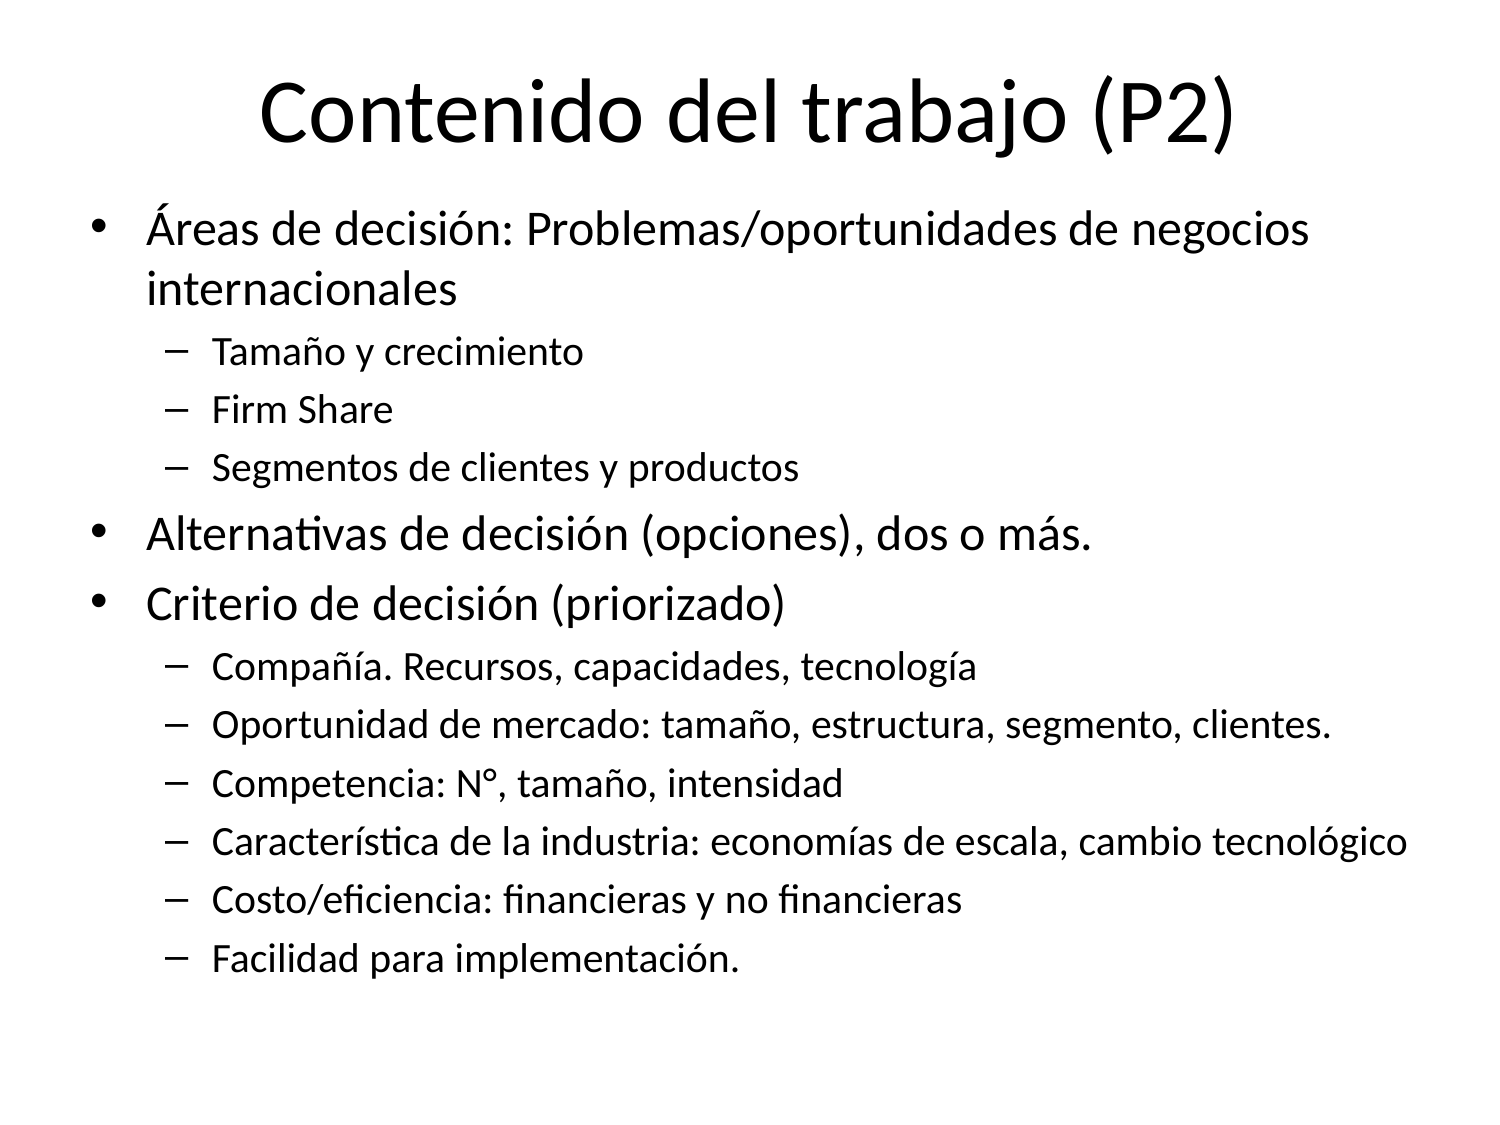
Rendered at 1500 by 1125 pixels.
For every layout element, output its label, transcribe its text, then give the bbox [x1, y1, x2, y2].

title Contenido del trabajo (P2) [75, 11, 1425, 187]
list Áreas de decisión: Problemas/oportunidades de negocios internacionales Tamaño y crecimiento Firm Share Segmentos de clientes y productos Alternativas de decisión (opciones), dos o más. Criterio de decisión (priorizado) Compañía. Recursos, capacidades, tecnología Oportunidad de mercado: tamaño, estructura, segmento, clientes. Competencia: N°, tamaño, intensidad Característica de la industria: economías de escala, cambio tecnológico Costo/eficiencia: financieras y no financieras Facilidad para implementación. [75, 187, 1425, 1005]
